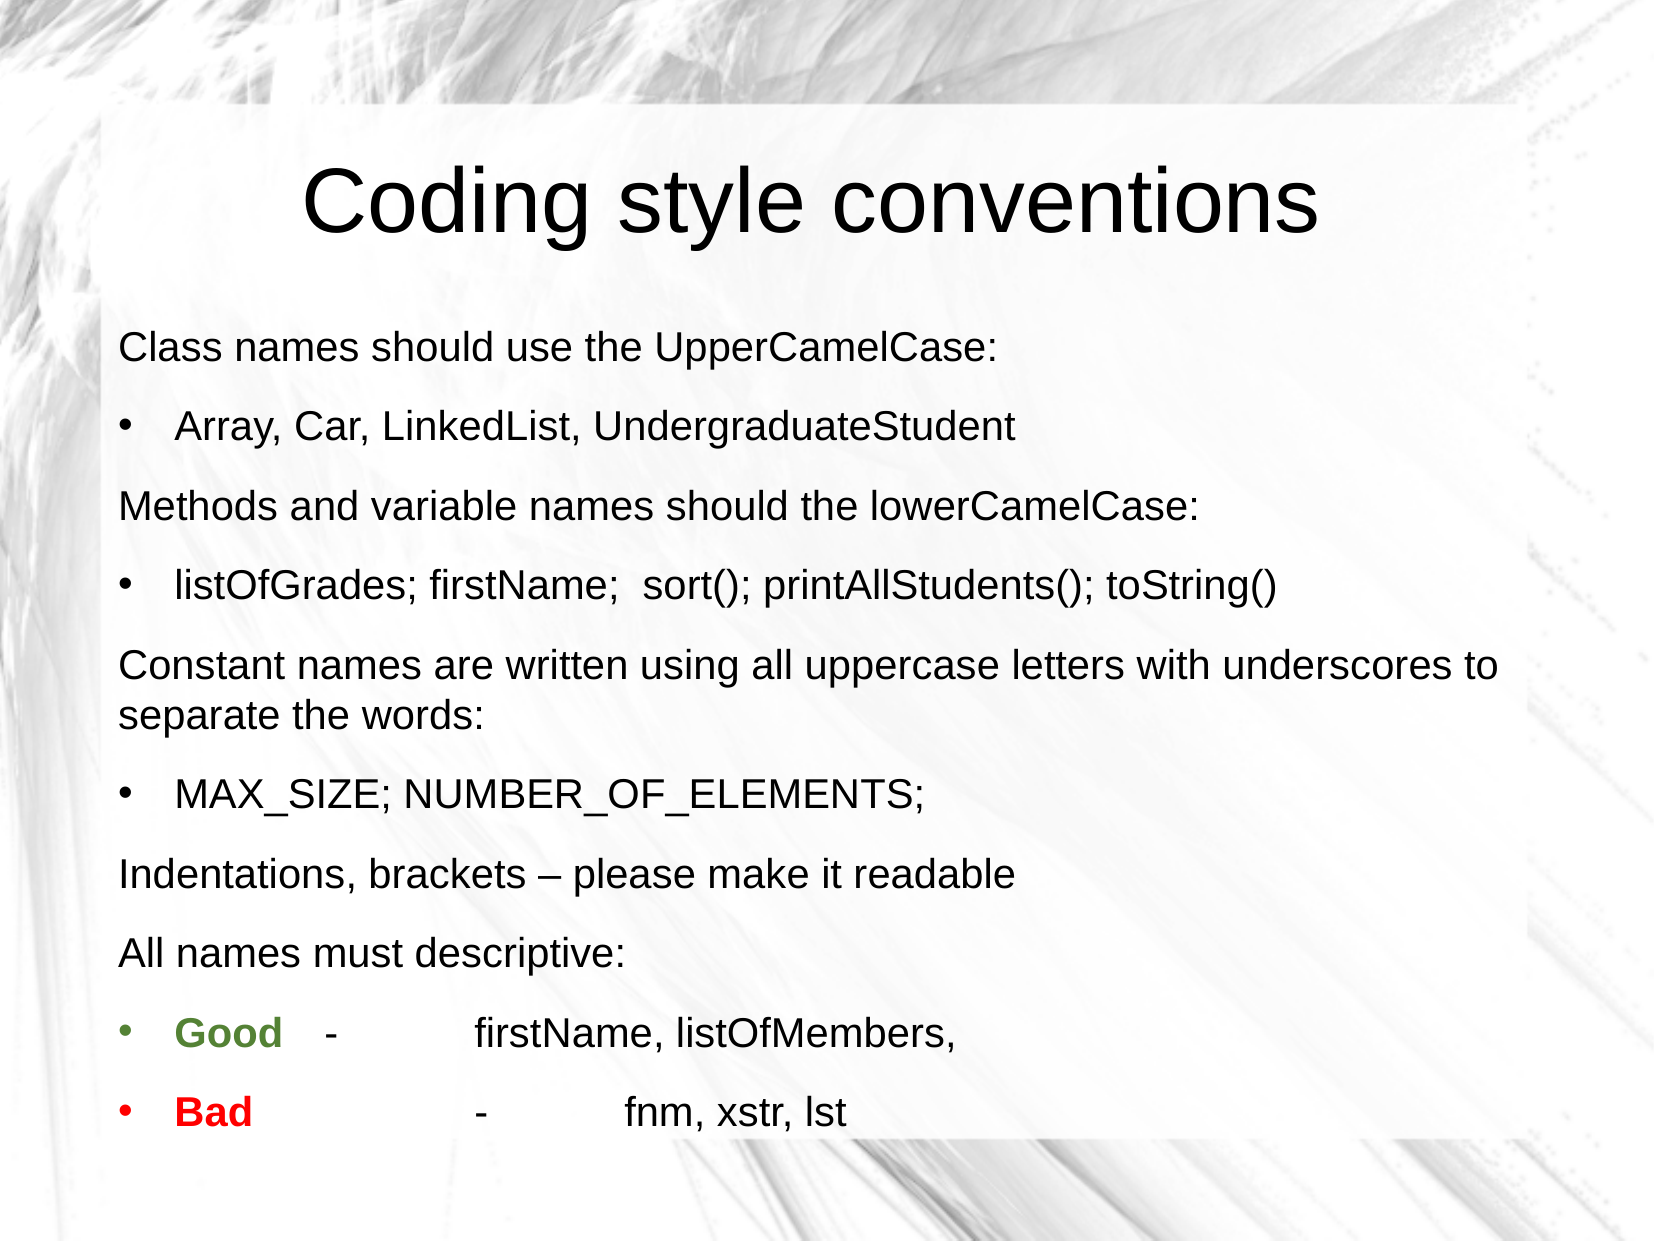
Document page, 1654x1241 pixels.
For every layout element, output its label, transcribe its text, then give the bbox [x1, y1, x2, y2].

list Class names should use the UpperCamelCase: Array, Car, LinkedList, UndergraduateStudent Methods and variable names should the lowerCamelCase: listOfGrades; firstName; sort(); printAllStudents(); toString() Constant names are written using all uppercase letters with underscores to separate the words: MAX_SIZE; NUMBER_OF_ELEMENTS; Indentations, brackets – please make it readable All names must descriptive: Good - firstName, listOfMembers, Bad - fnm, xstr, lst [118, 319, 1571, 1102]
title Coding style conventions [118, 112, 1506, 281]
picture [0, 0, 1654, 1241]
